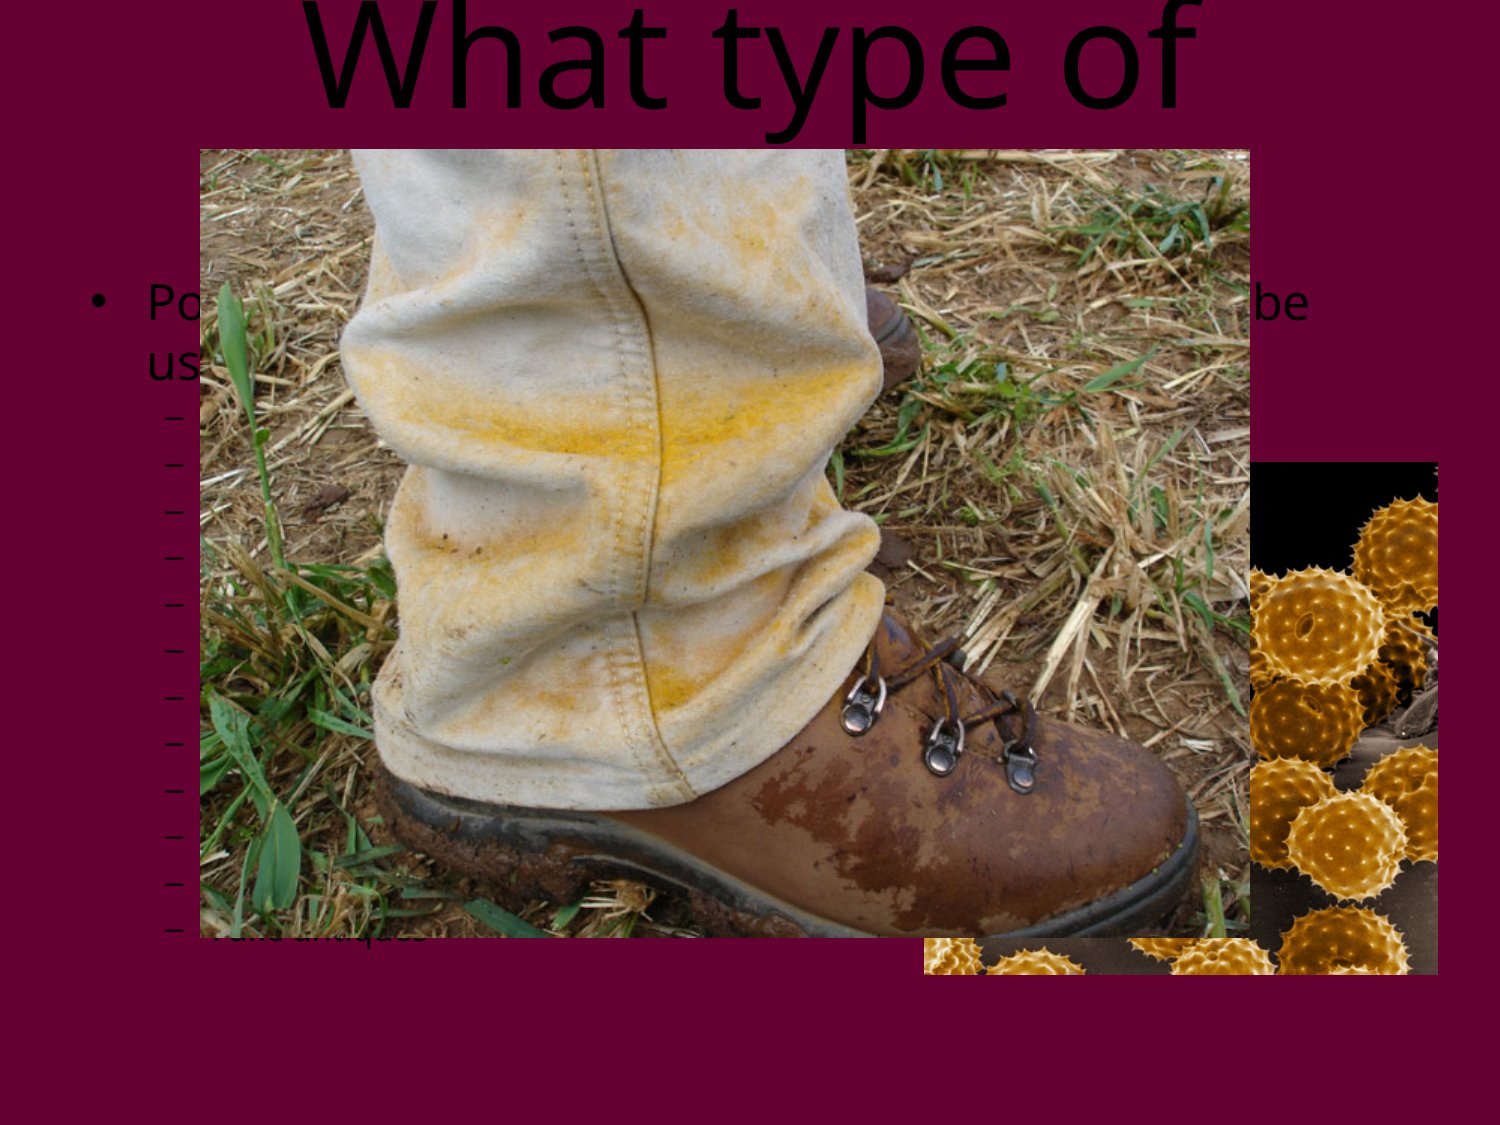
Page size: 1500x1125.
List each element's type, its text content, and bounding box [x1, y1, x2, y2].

picture [199, 149, 1438, 976]
list Pollen and many other plant-like materials can be used in many types of court cases: Forgery Producing of illegal drugs (and distribution) Robbery Homicide and genocide Terrorism Hit and run crimes Creation of counterfeit money Forged documents Forged paintings Removal of artifacts from historic sites Illegal pouching of animals and fish Fake antiques [75, 262, 1425, 1005]
title What type of cases use it? [75, 45, 1425, 233]
